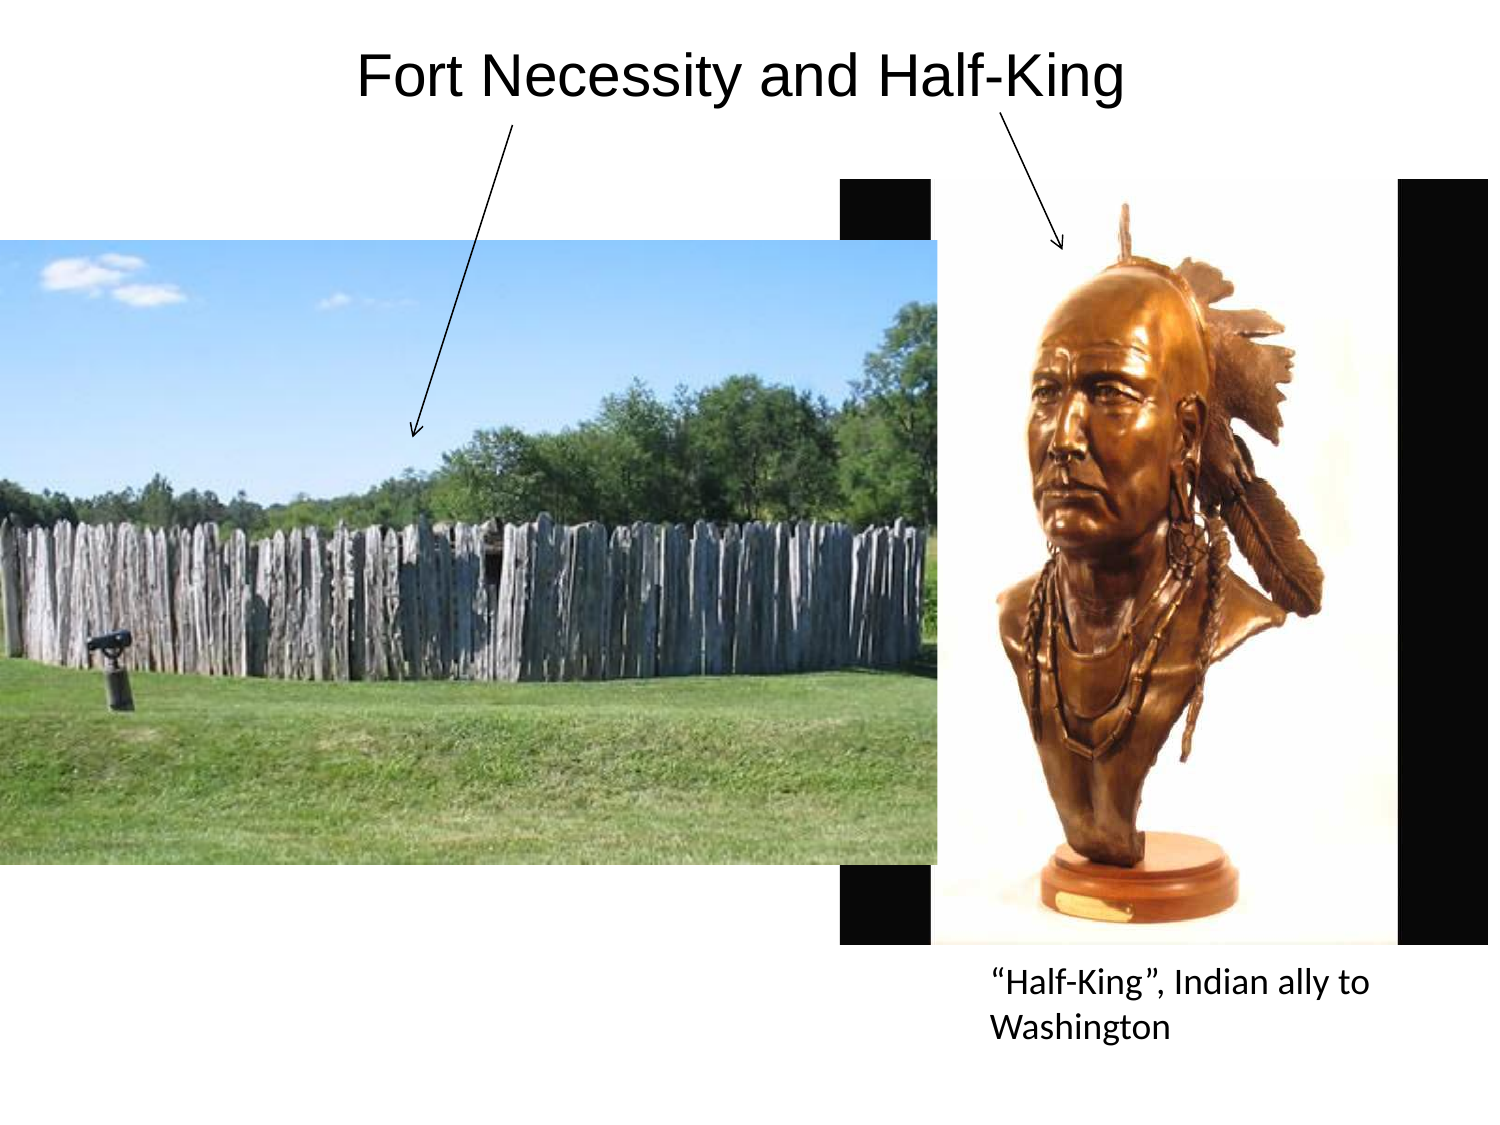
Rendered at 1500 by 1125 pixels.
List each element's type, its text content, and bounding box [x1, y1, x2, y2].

text_box “Half-King”, Indian ally to Washington [975, 949, 1388, 1055]
list Fort Necessity and Half-King [30, 29, 1453, 130]
text_box [0, 239, 938, 865]
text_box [999, 112, 1063, 251]
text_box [412, 124, 513, 438]
text_box [839, 179, 1488, 945]
